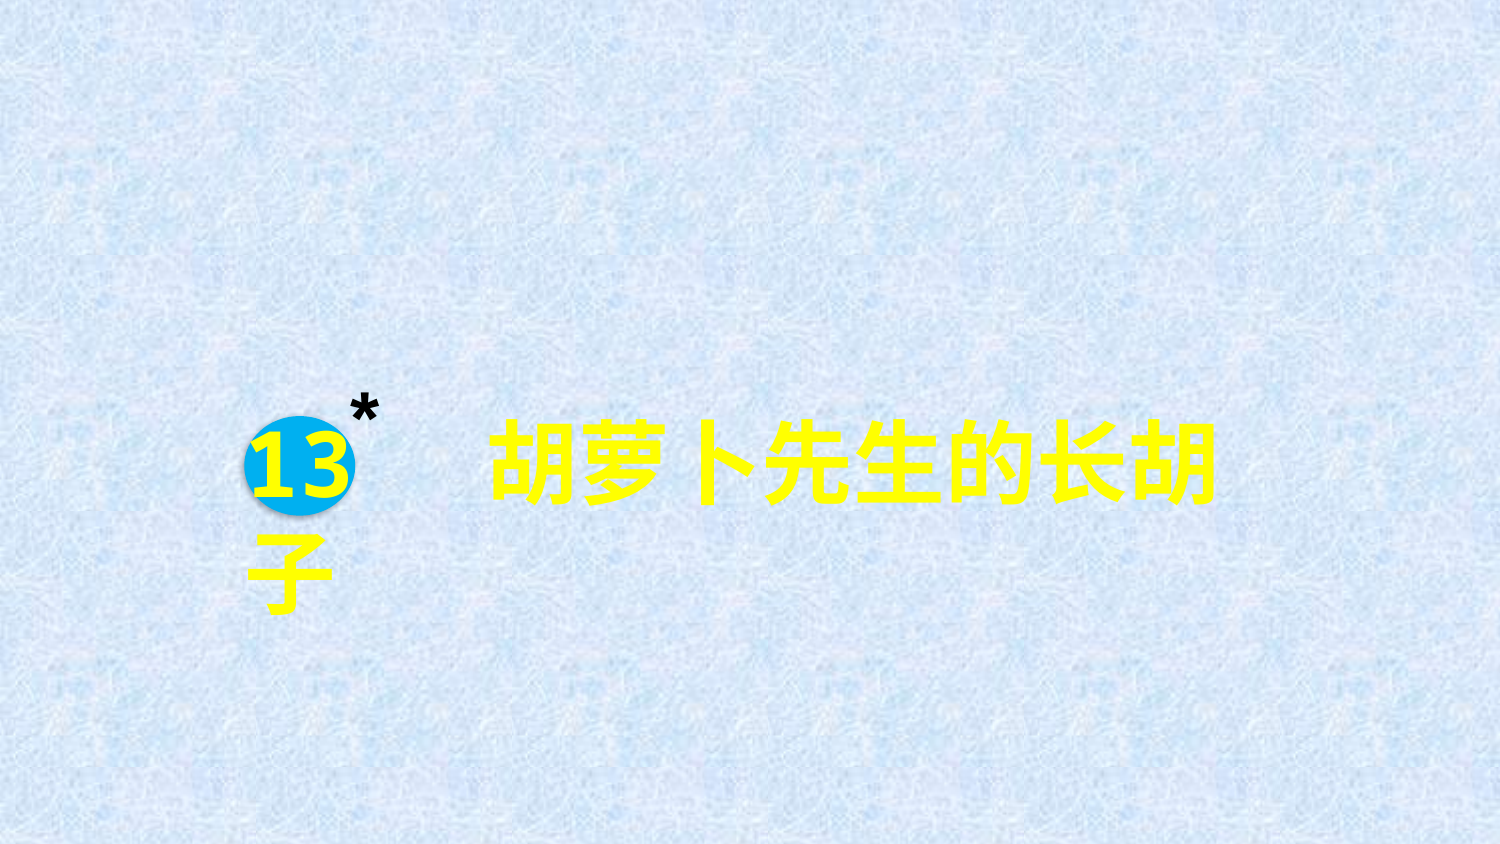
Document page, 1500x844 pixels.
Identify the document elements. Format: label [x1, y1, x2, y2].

text_box [229, 361, 1317, 527]
picture [0, 0, 1500, 844]
